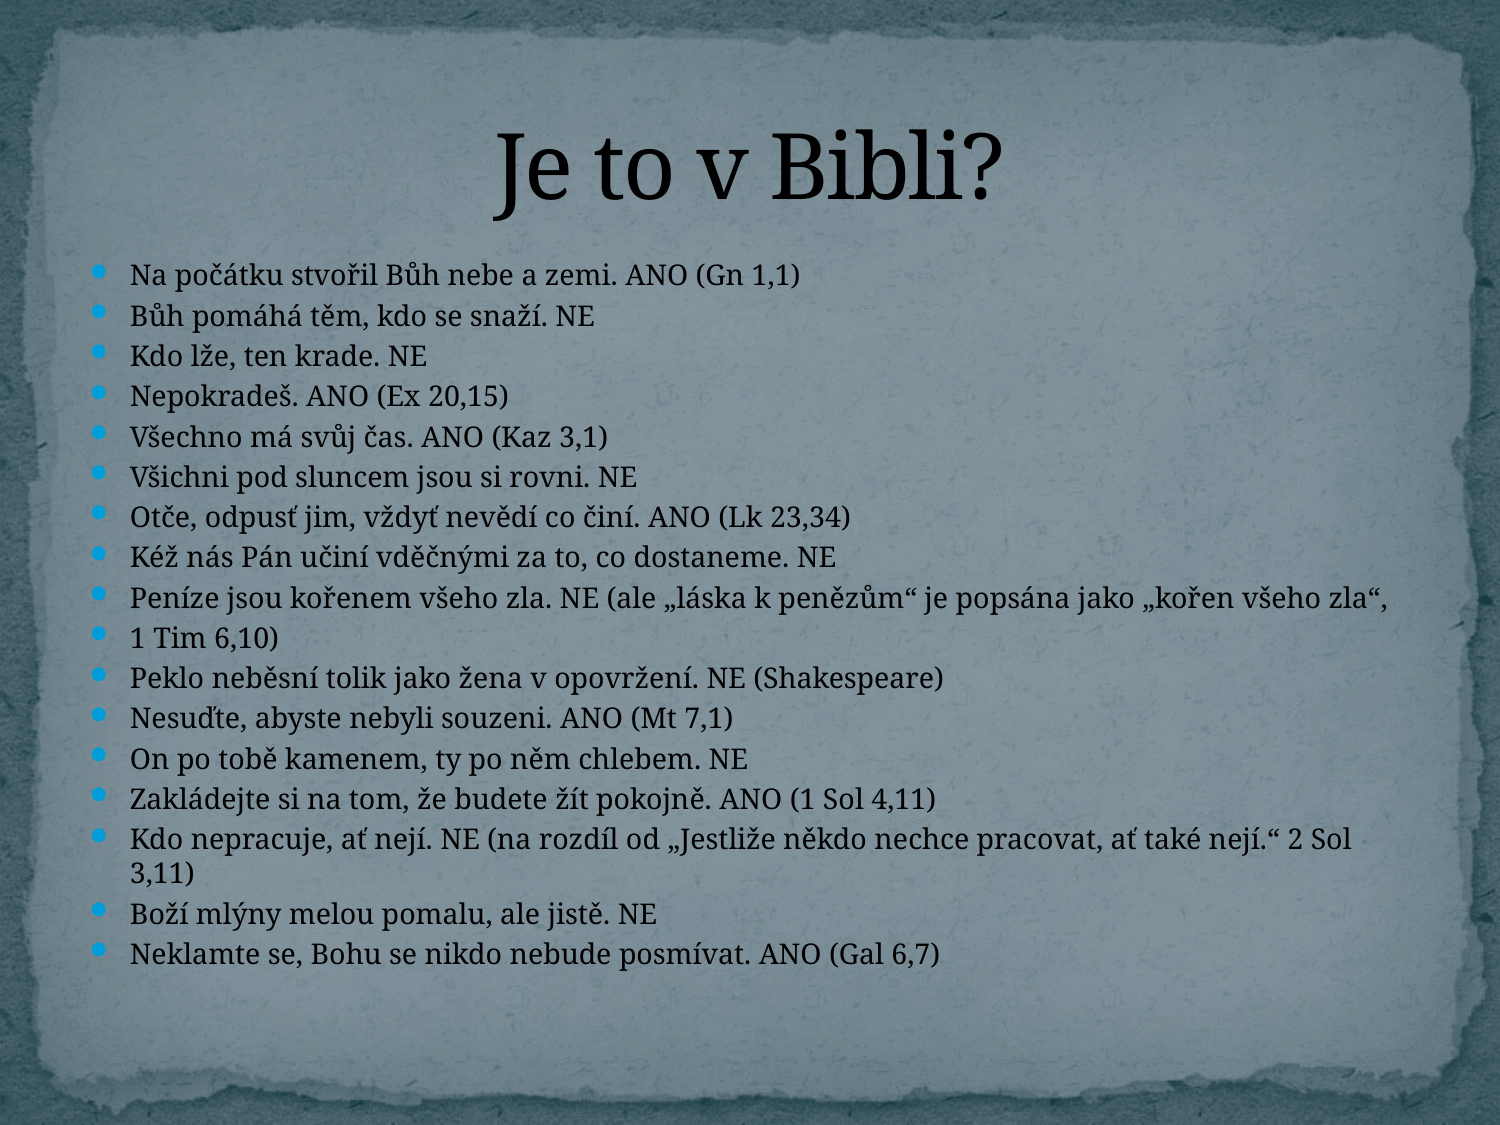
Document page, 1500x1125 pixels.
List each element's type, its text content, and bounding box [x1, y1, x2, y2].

title Je to v Bibli? [74, 24, 1425, 225]
list Na počátku stvořil Bůh nebe a zemi. ANO (Gn 1,1) Bůh pomáhá těm, kdo se snaží. NE Kdo lže, ten krade. NE Nepokradeš. ANO (Ex 20,15) Všechno má svůj čas. ANO (Kaz 3,1) Všichni pod sluncem jsou si rovni. NE Otče, odpusť jim, vždyť nevědí co činí. ANO (Lk 23,34) Kéž nás Pán učiní vděčnými za to, co dostaneme. NE Peníze jsou kořenem všeho zla. NE (ale „láska k penězům“ je popsána jako „kořen všeho zla“, 1 Tim 6,10) Peklo neběsní tolik jako žena v opovržení. NE (Shakespeare) Nesuďte, abyste nebyli souzeni. ANO (Mt 7,1) On po tobě kamenem, ty po něm chlebem. NE Zakládejte si na tom, že budete žít pokojně. ANO (1 Sol 4,11) Kdo nepracuje, ať nejí. NE (na rozdíl od „Jestliže někdo nechce pracovat, ať také nejí.“ 2 Sol 3,11) Boží mlýny melou pomalu, ale jistě. NE Neklamte se, Bohu se nikdo nebude posmívat. ANO (Gal 6,7) [75, 249, 1425, 1000]
